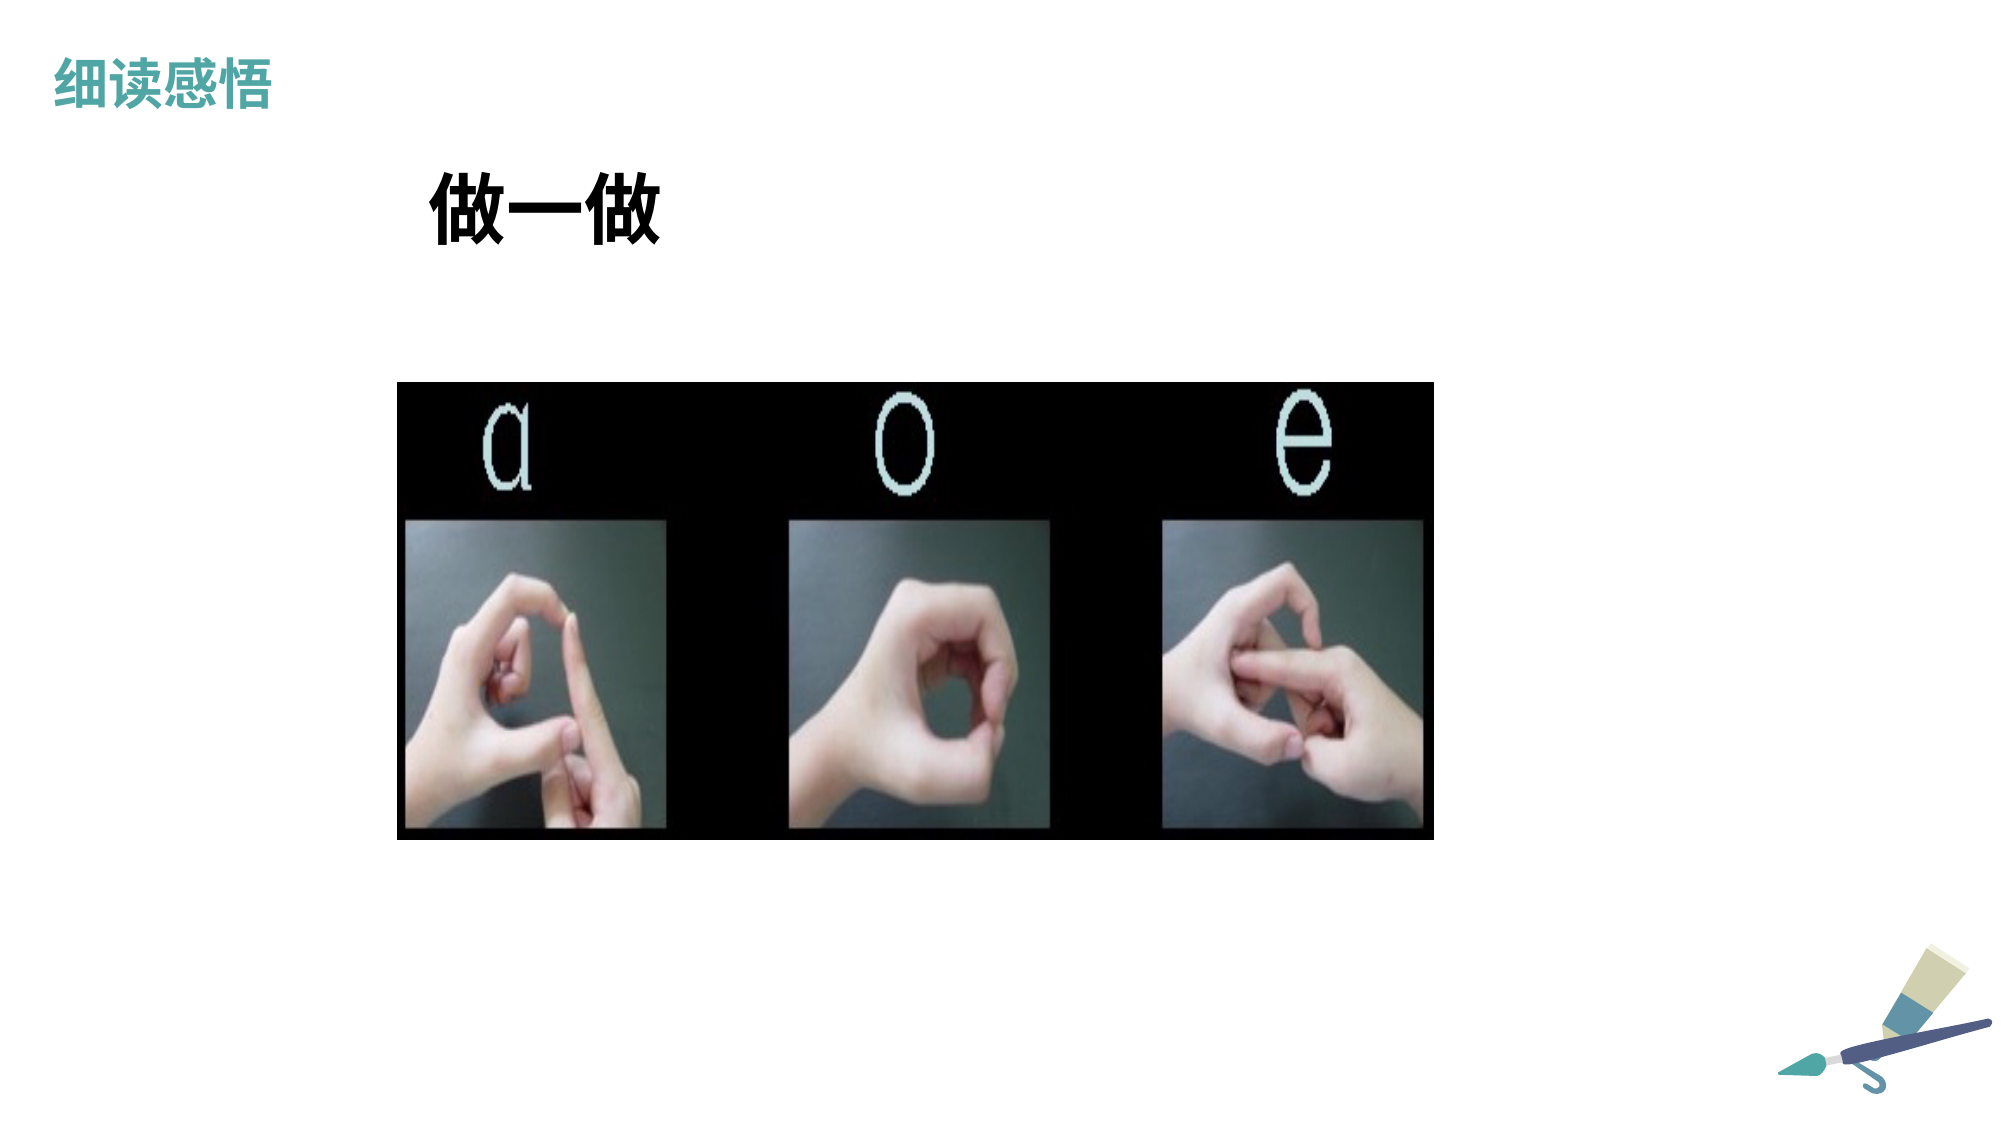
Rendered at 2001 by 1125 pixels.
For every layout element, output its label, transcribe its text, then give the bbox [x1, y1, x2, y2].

text_box 细读感悟 [38, 42, 289, 124]
picture [397, 382, 1434, 840]
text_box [1811, 945, 1974, 1125]
text_box 做一做 [377, 153, 839, 394]
